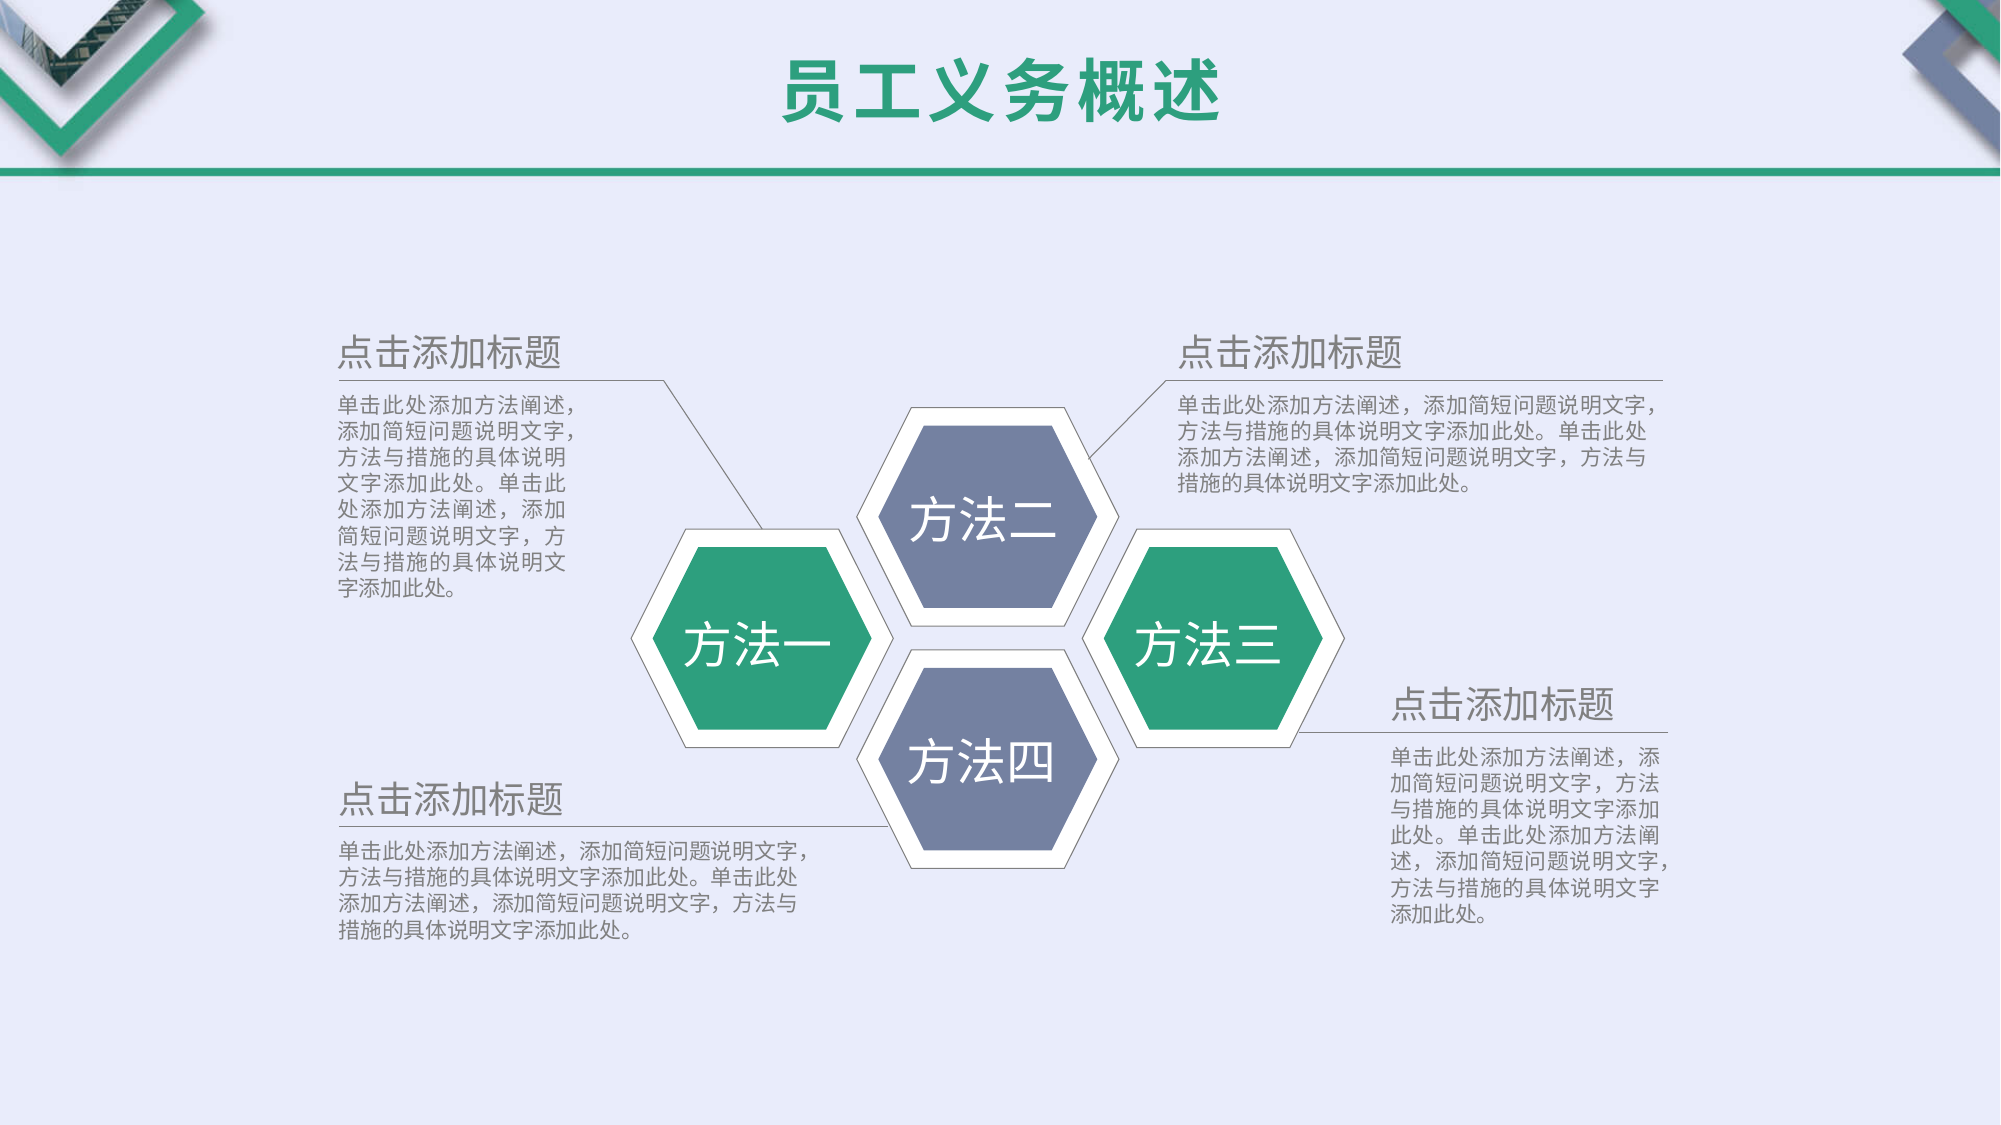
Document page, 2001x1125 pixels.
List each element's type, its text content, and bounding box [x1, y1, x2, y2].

picture [0, 0, 2001, 1125]
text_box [322, 321, 1676, 955]
text_box 员工义务概述 [732, 47, 1267, 130]
